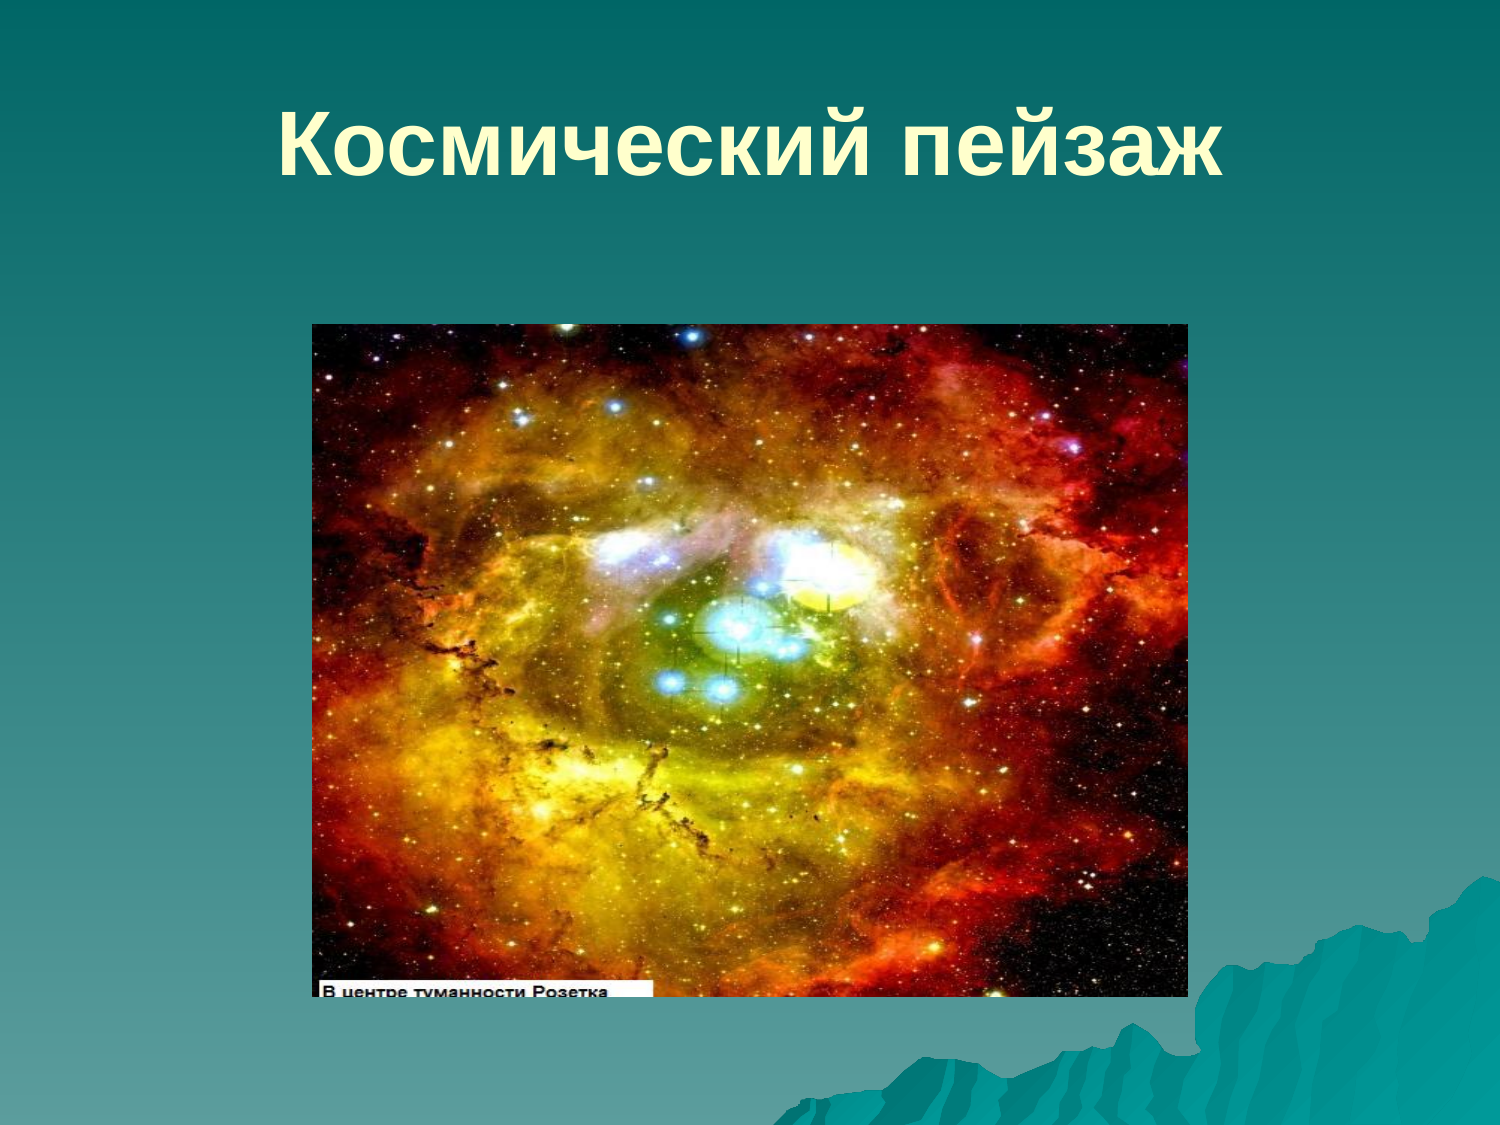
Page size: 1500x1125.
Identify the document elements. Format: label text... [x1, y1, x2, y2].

title Космический пейзаж [75, 45, 1425, 233]
picture [312, 324, 1188, 998]
